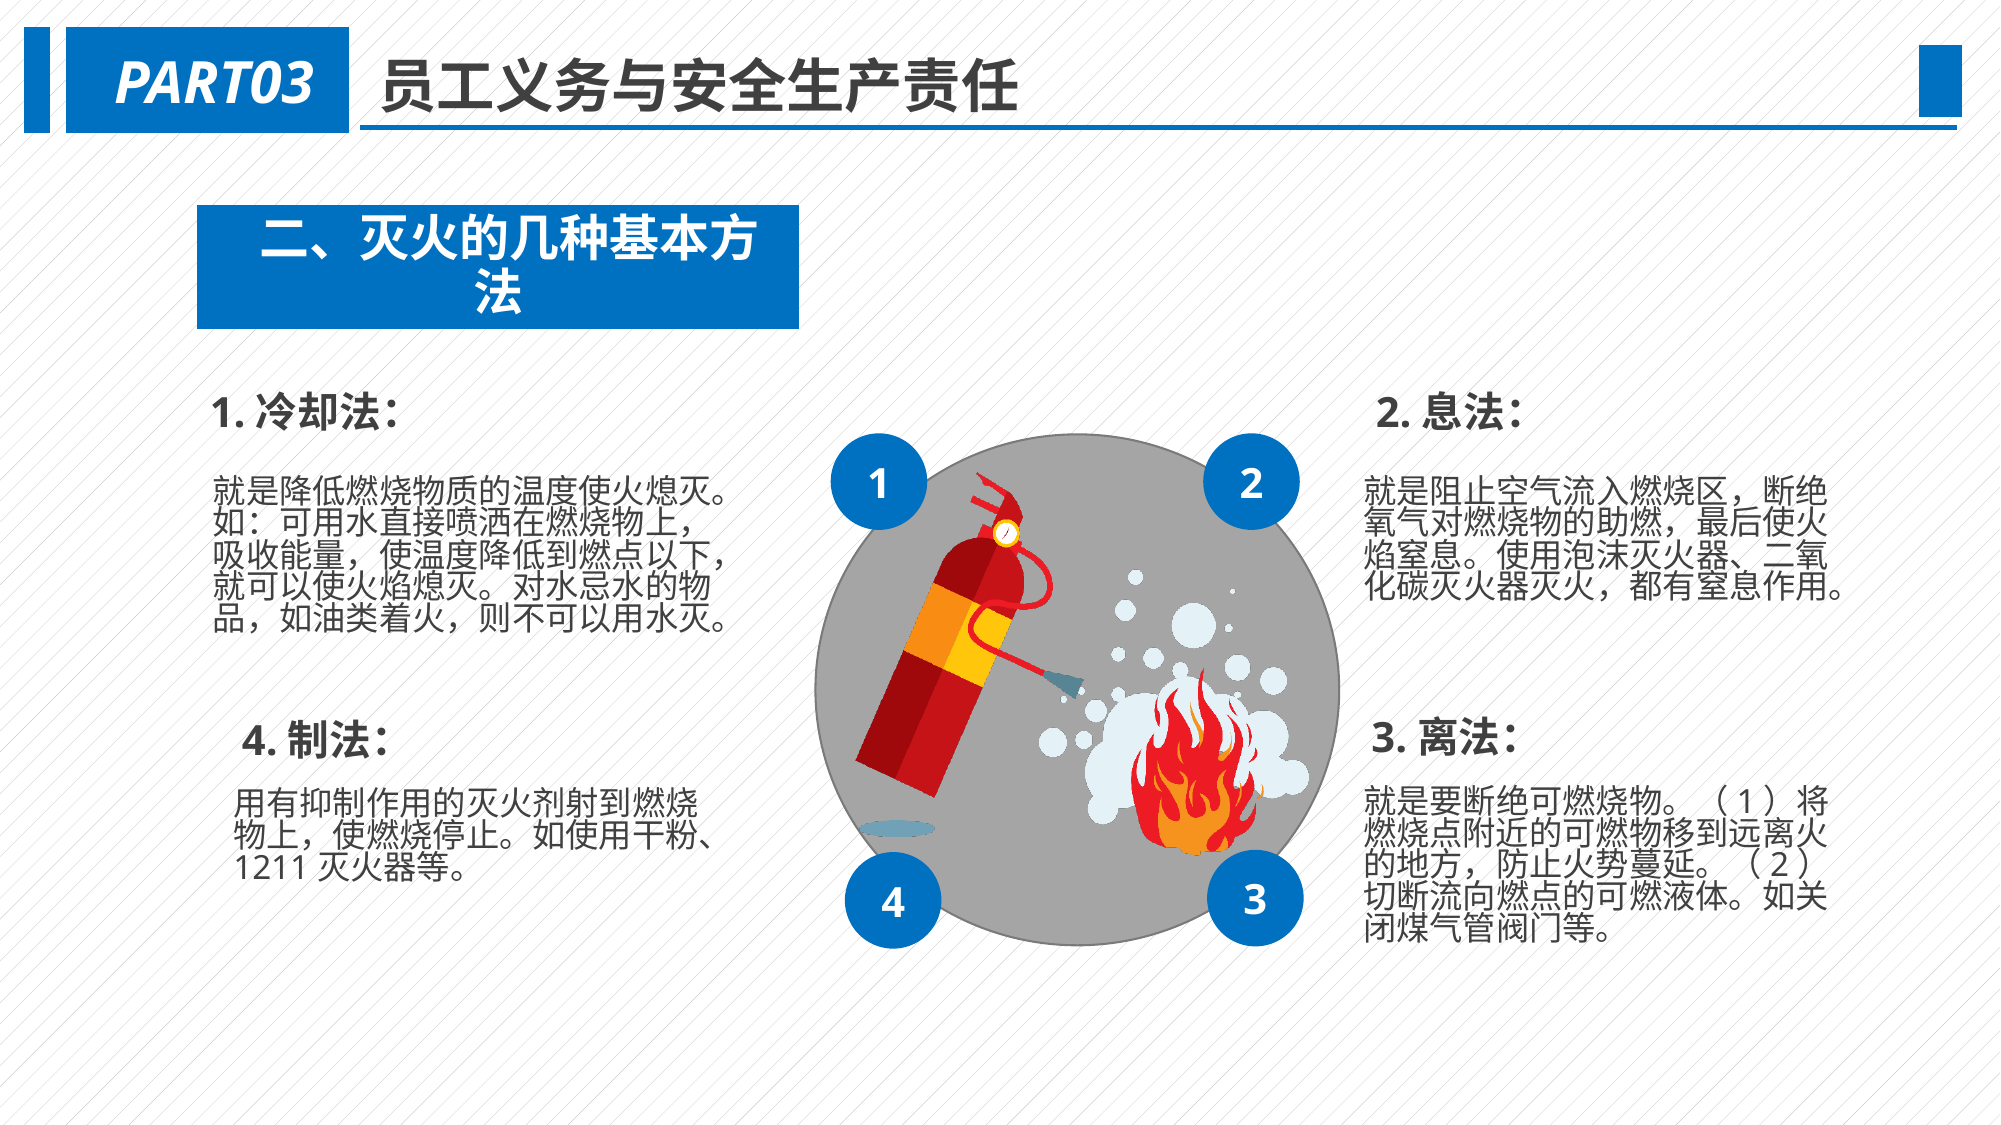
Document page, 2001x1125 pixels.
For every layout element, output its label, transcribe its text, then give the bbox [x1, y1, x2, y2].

text_box 就是降低燃烧物质的温度使火熄灭。如：可用水直接喷洒在燃烧物上，吸收能量，使温度降低到燃点以下，就可以使火焰熄灭。对水忌水的物品，如油类着火，则不可以用水灭。 [197, 470, 739, 645]
text_box 4.制法： [216, 716, 428, 772]
text_box 就是要断绝可燃烧物。（1）将燃烧点附近的可燃物移到远离火的地方，防止火势蔓延。（2）切断流向燃点的可燃液体。如关闭煤气管阀门等。 [1348, 780, 1851, 955]
text_box 2.息法： [1350, 388, 1563, 444]
text_box 二、灭火的几种基本方法 [197, 205, 799, 329]
text_box 就是阻止空气流入燃烧区，断绝氧气对燃烧物的助燃，最后使火焰窒息。使用泡沫灭火器、二氧化碳灭火器灭火，都有窒息作用。 [1348, 470, 1868, 613]
text_box 用有抑制作用的灭火剂射到燃烧物上，使燃烧停止。如使用干粉、1211灭火器等。 [218, 782, 739, 894]
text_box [25, 28, 1961, 132]
text_box 1.冷却法： [194, 388, 438, 444]
text_box 3.离法： [1345, 713, 1558, 769]
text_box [815, 434, 1340, 946]
